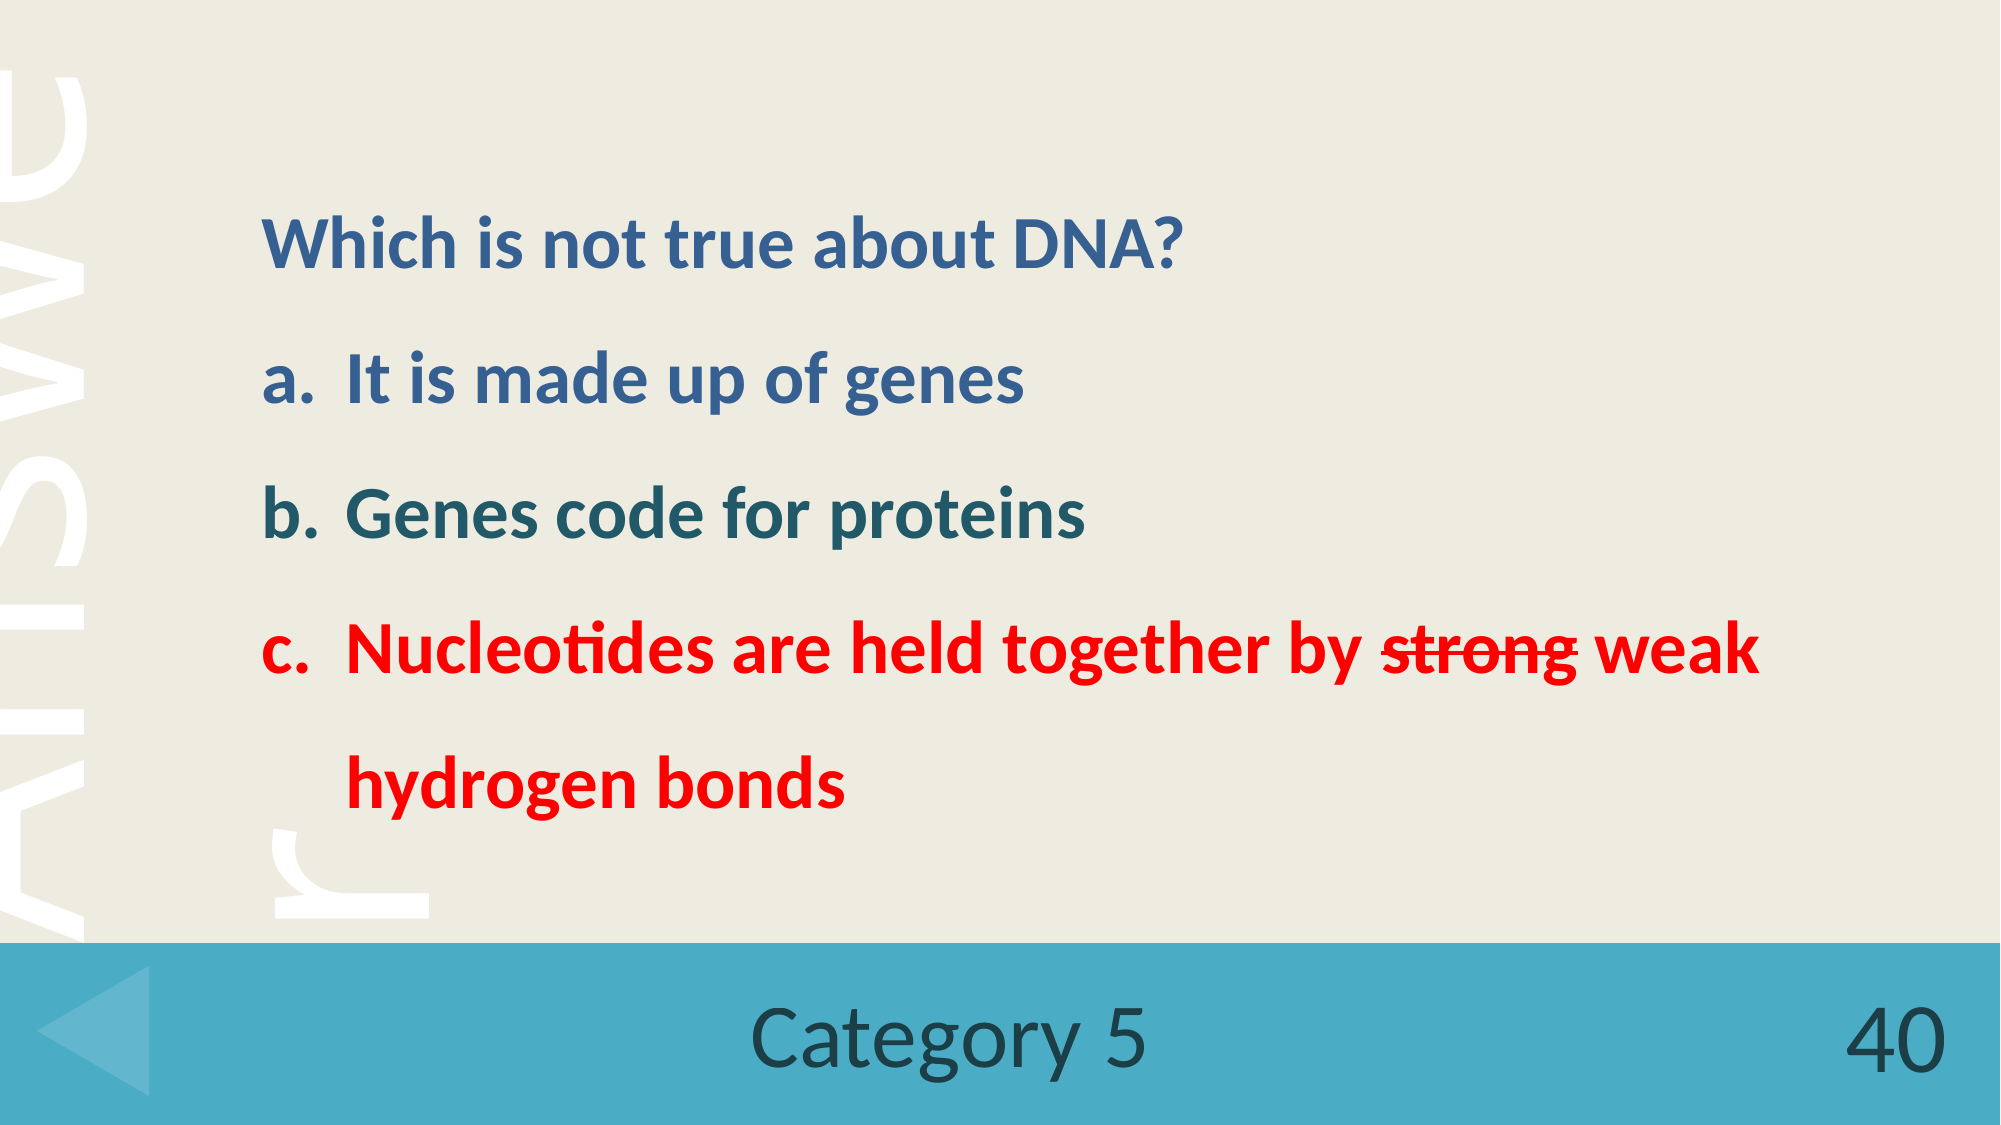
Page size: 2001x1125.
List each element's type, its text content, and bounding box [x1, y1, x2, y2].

title Category 5 [50, 937, 1850, 1125]
list 40 [1850, 967, 1963, 1097]
list Which is not true about DNA? It is made up of genes Genes code for proteins Nucleotides are held together by strong weak hydrogen bonds [246, 53, 1847, 920]
